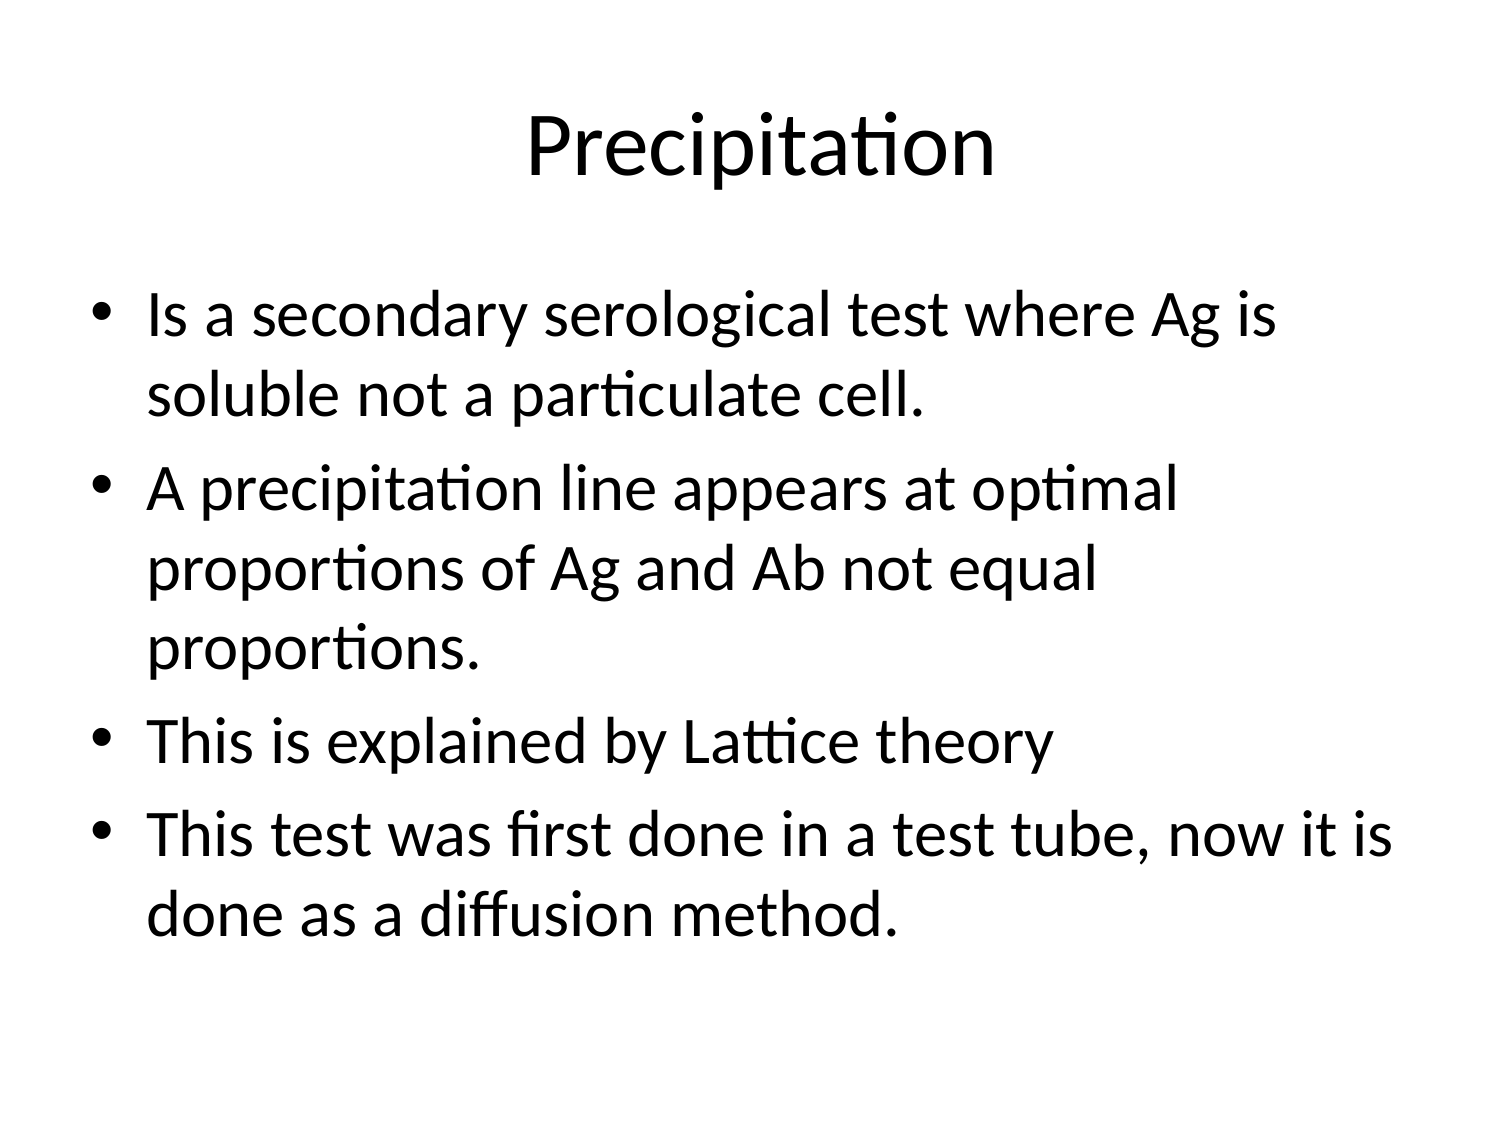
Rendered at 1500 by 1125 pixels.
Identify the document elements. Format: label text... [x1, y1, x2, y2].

title Precipitation [75, 45, 1425, 233]
list Is a secondary serological test where Ag is soluble not a particulate cell. A precipitation line appears at optimal proportions of Ag and Ab not equal proportions. This is explained by Lattice theory This test was first done in a test tube, now it is done as a diffusion method. [75, 262, 1425, 1005]
